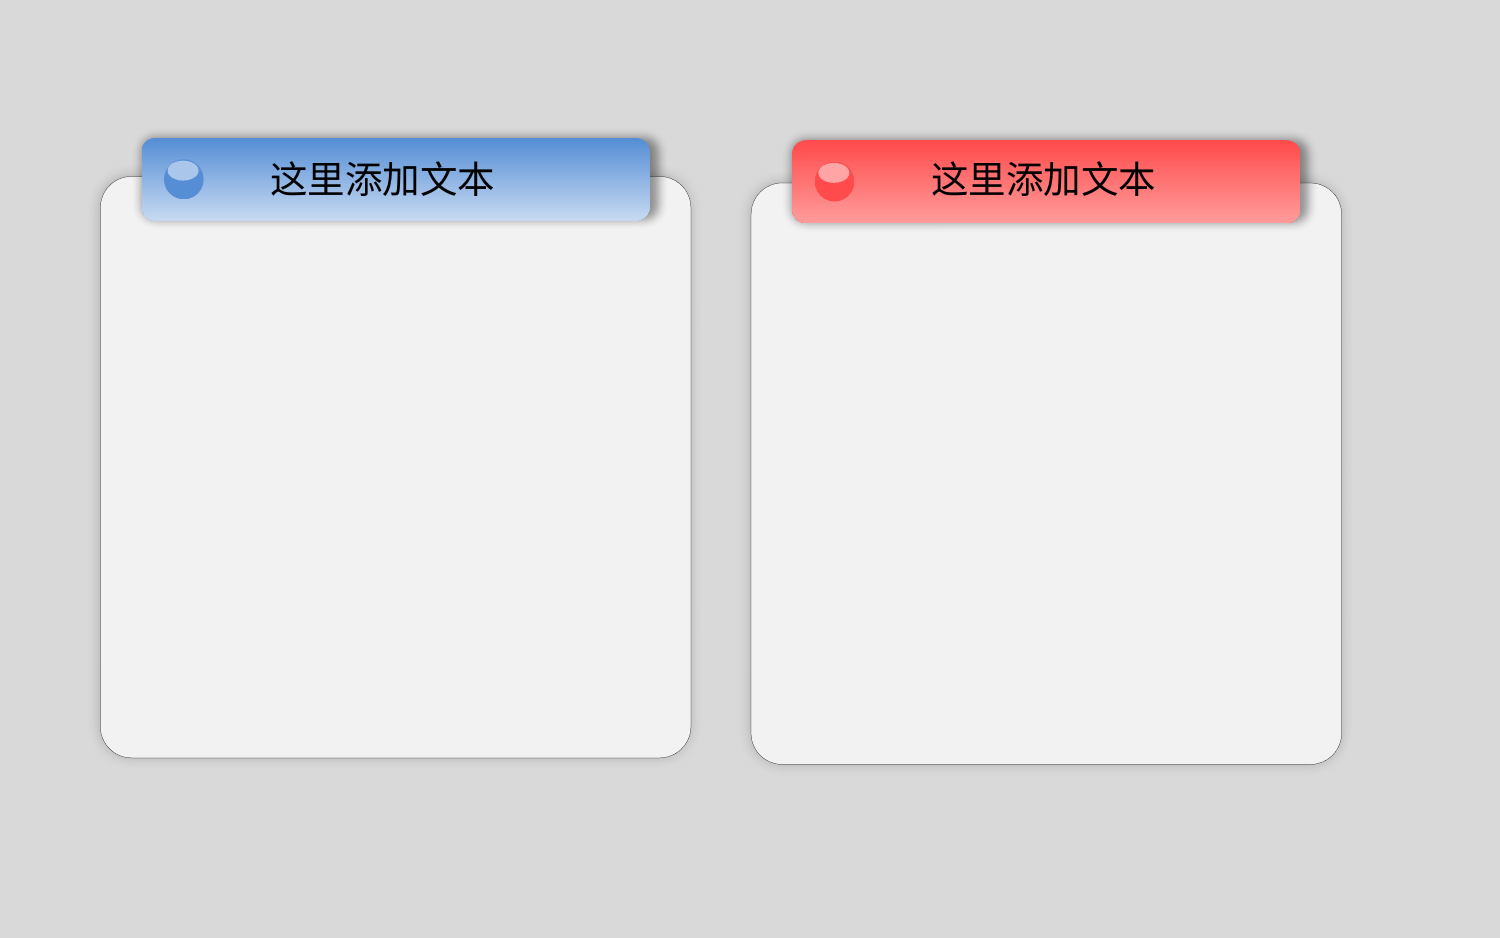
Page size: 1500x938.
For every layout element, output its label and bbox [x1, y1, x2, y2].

text_box [792, 139, 1301, 224]
text_box [98, 174, 694, 761]
text_box [141, 137, 650, 221]
text_box [748, 180, 1344, 767]
